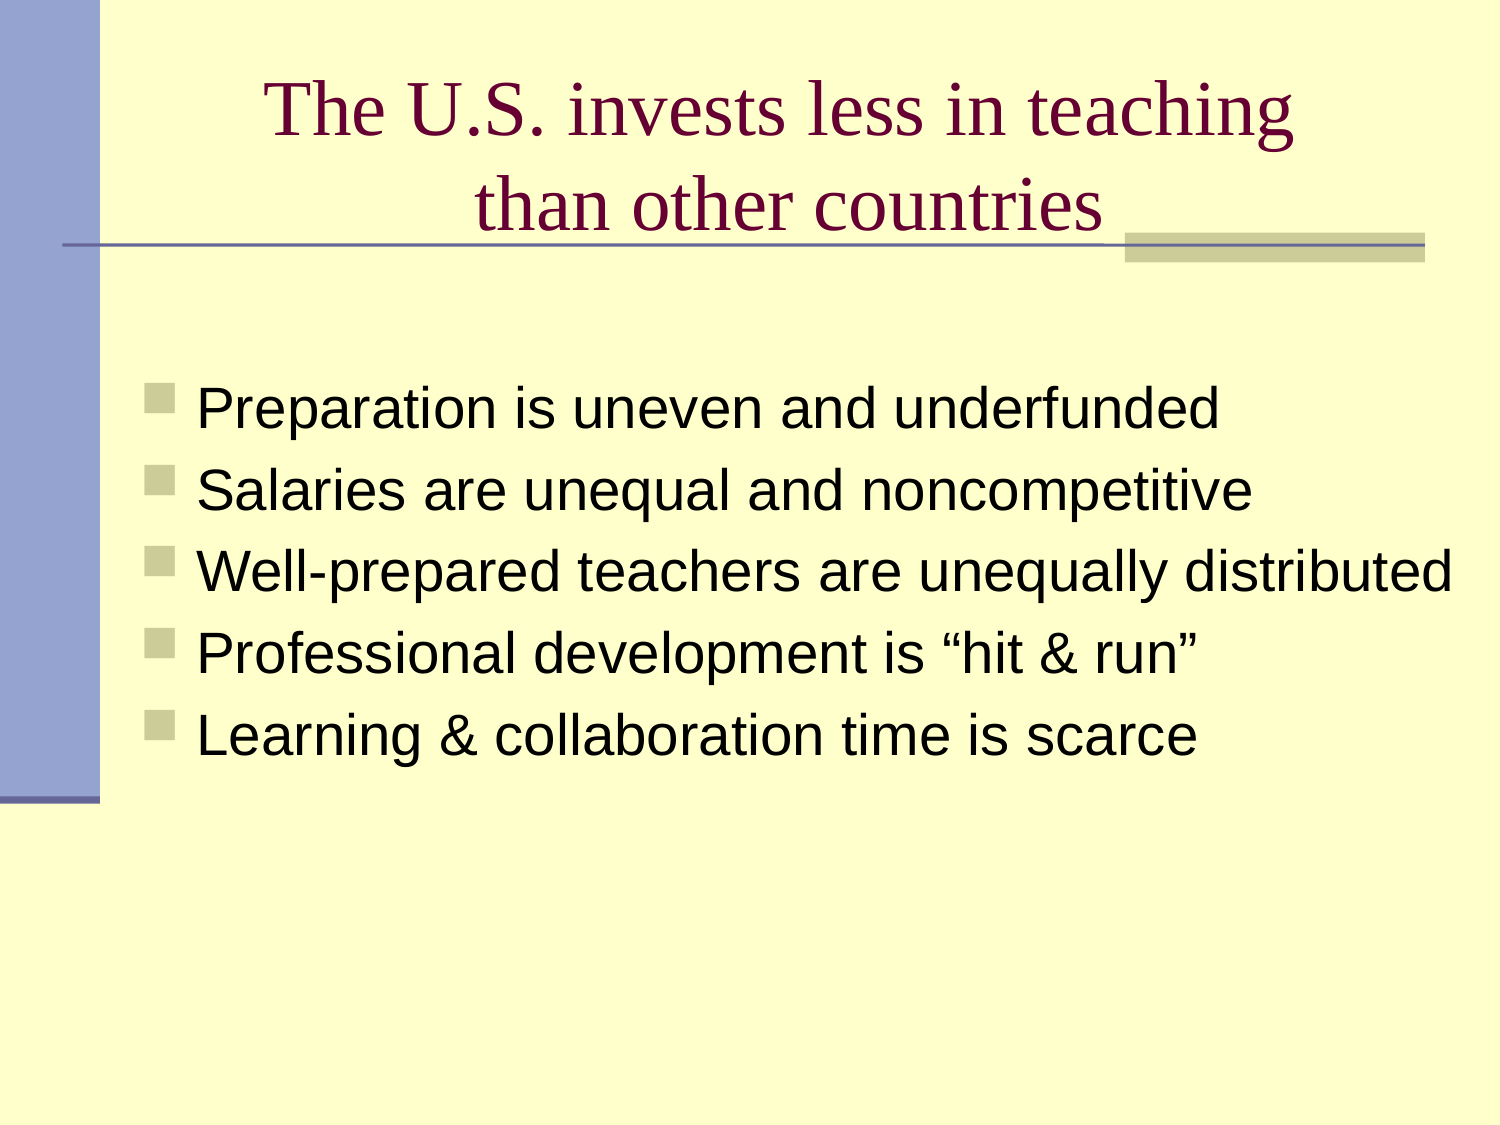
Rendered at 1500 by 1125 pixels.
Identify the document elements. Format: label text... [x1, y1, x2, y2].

title The U.S. invests less in teaching than other countries [84, 30, 1496, 272]
list Preparation is uneven and underfunded Salaries are unequal and noncompetitive Well-prepared teachers are unequally distributed Professional development is “hit & run” Learning & collaboration time is scarce [124, 362, 1500, 1125]
